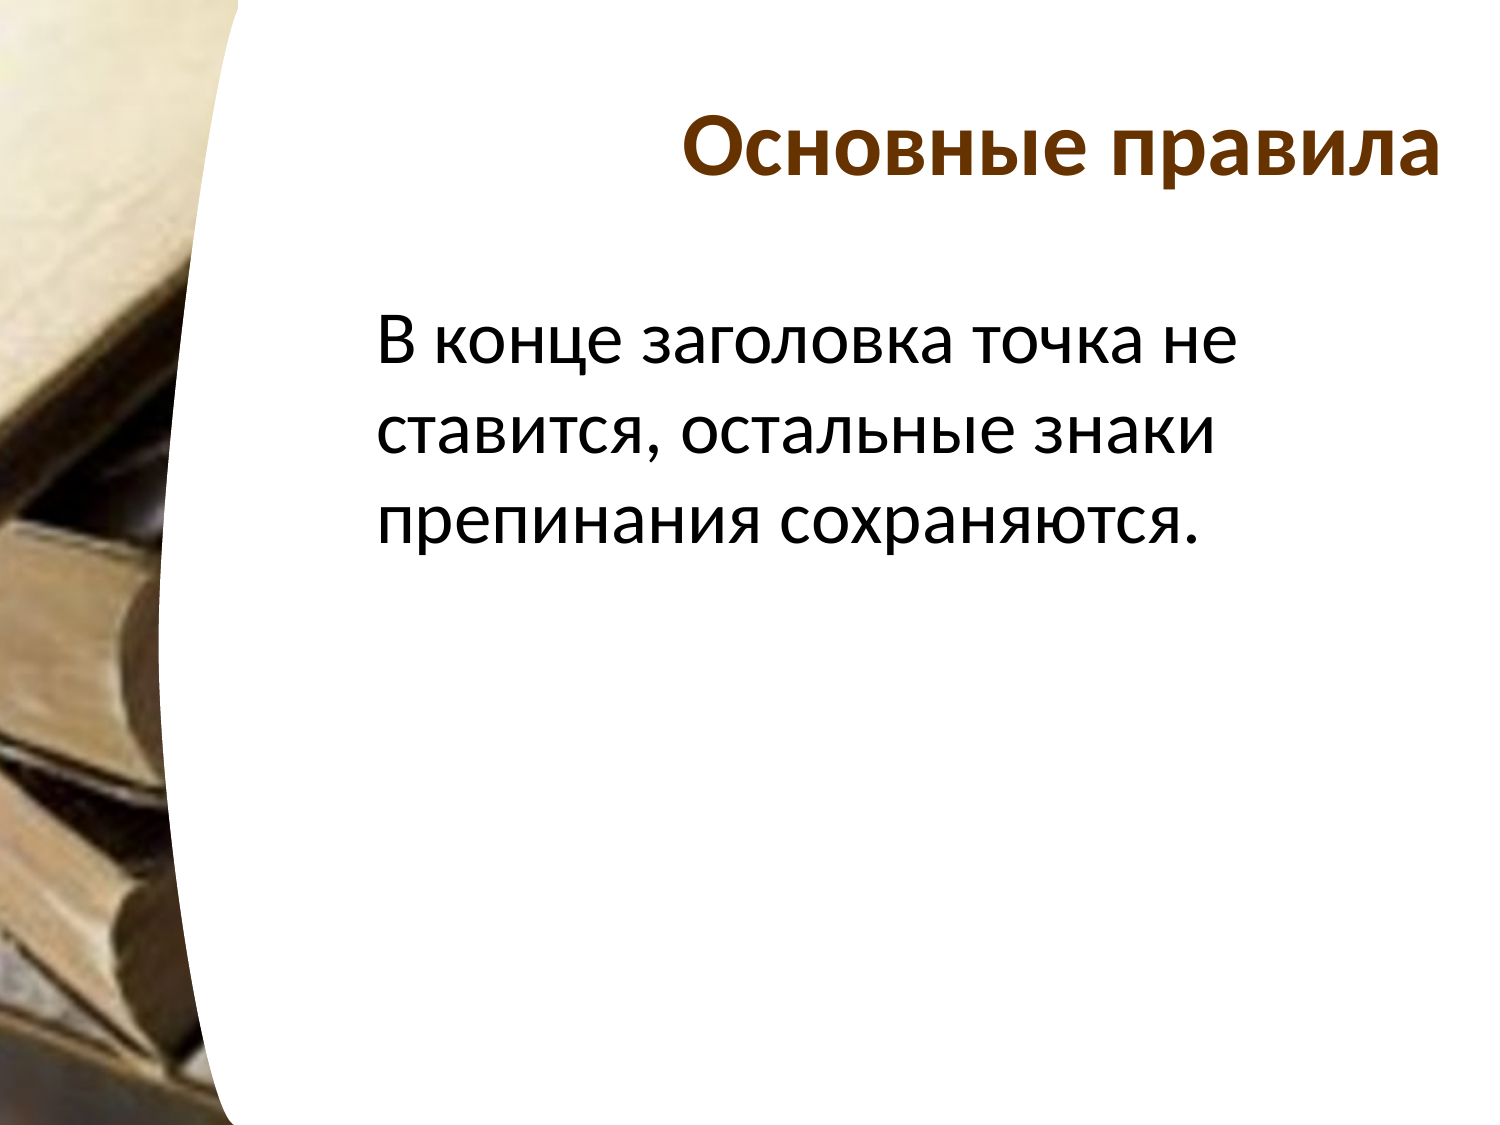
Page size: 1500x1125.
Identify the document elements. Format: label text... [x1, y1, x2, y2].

picture [0, 0, 238, 1125]
title Основные правила [288, 43, 1460, 234]
list В конце заголовка точка не ставится, остальные знаки препинания сохраняются. [304, 280, 1423, 1025]
